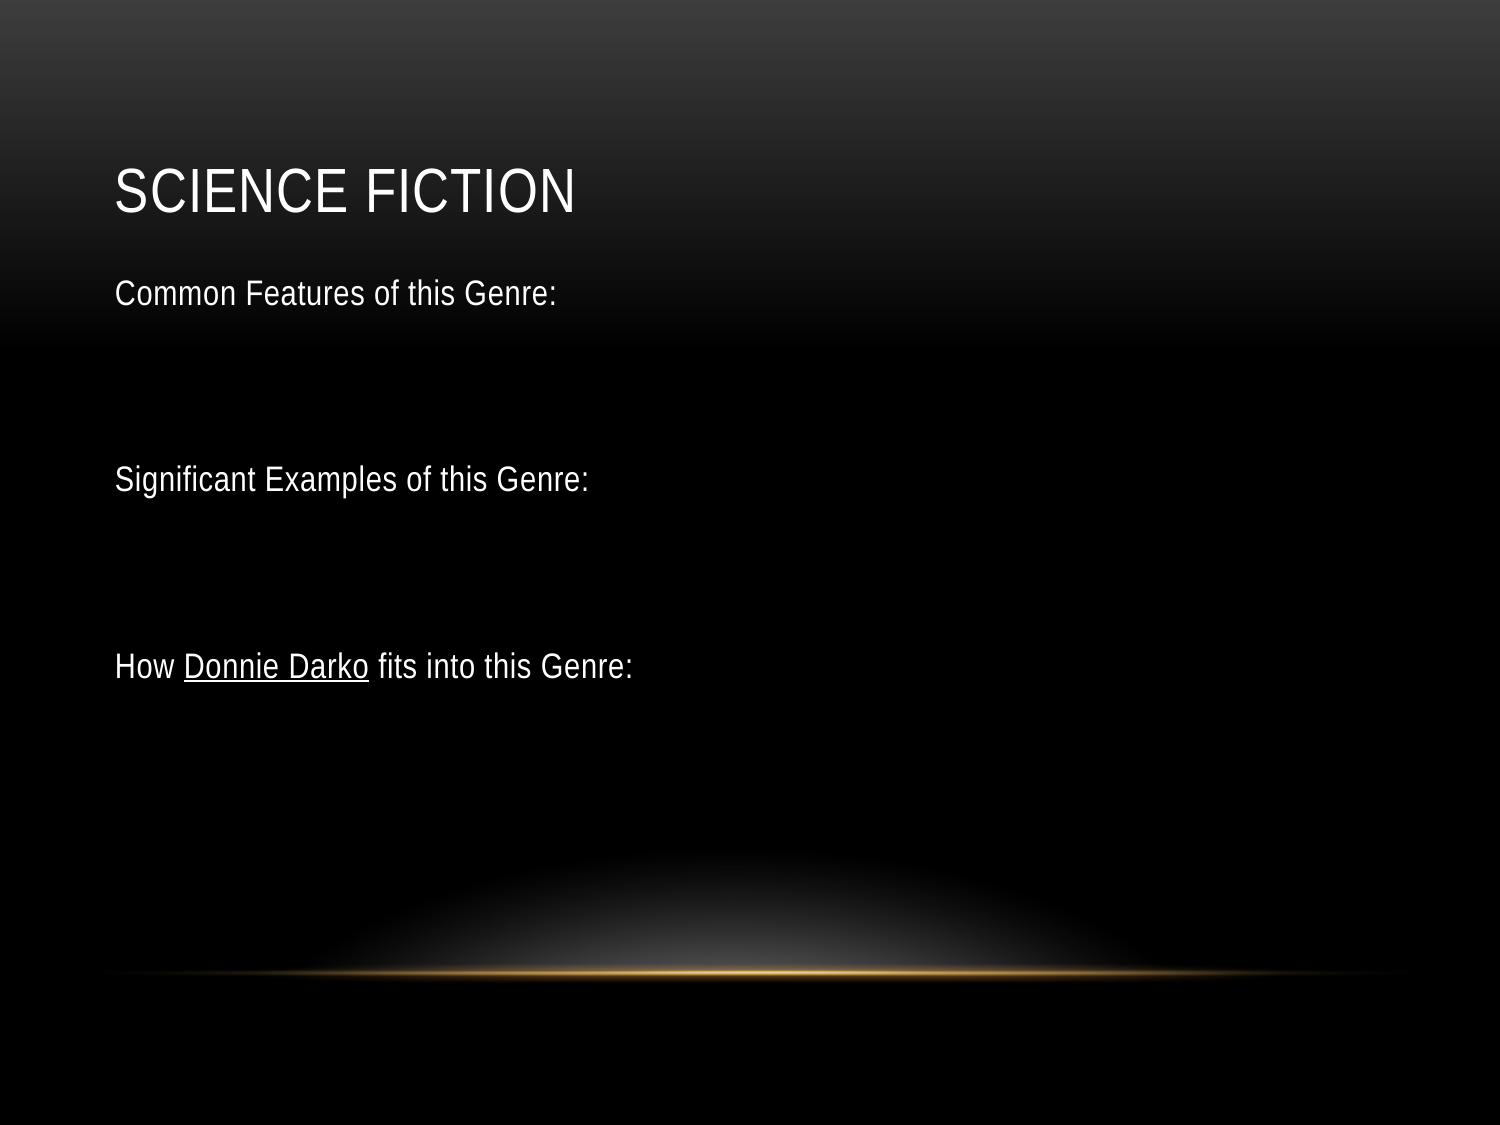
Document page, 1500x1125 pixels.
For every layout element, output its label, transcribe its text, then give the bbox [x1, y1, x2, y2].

title Science Fiction [99, 45, 1400, 233]
picture [0, 0, 1500, 1125]
list Common Features of this Genre: Significant Examples of this Genre: How Donnie Darko fits into this Genre: [99, 262, 1400, 938]
